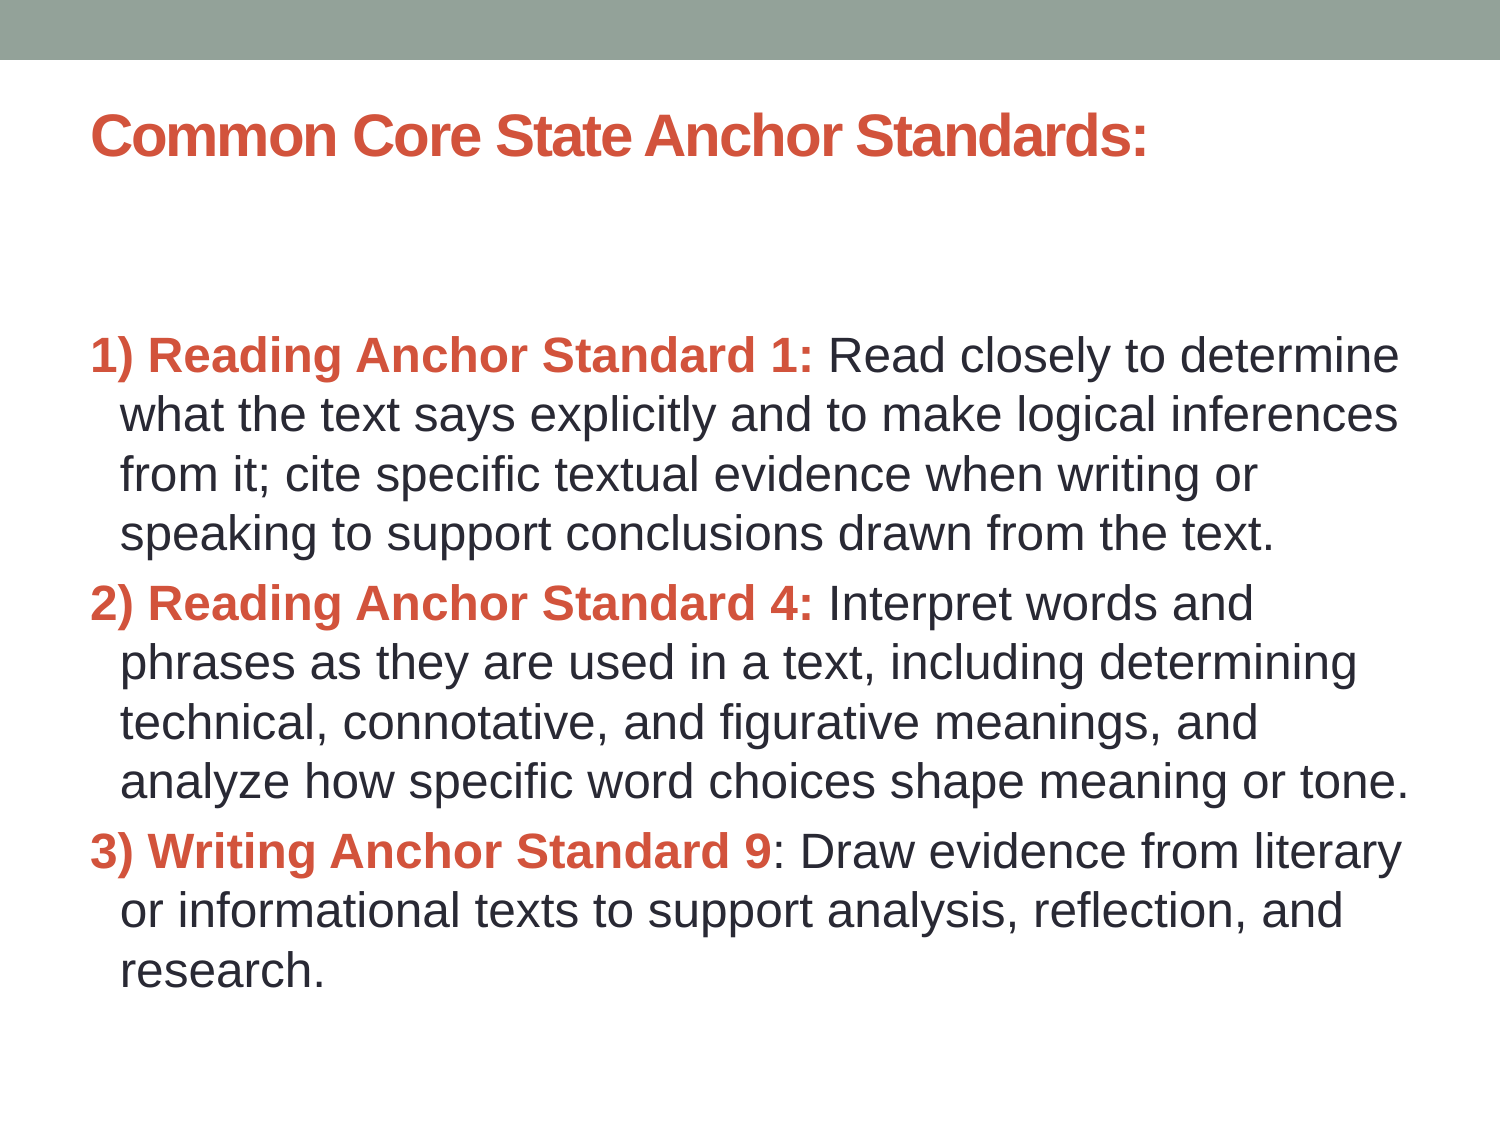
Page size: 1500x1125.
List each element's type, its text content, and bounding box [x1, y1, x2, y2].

list 1) Reading Anchor Standard 1: Read closely to determine what the text says explicitly and to make logical inferences from it; cite specific textual evidence when writing or speaking to support conclusions drawn from the text. 2) Reading Anchor Standard 4: Interpret words and phrases as they are used in a text, including determining technical, connotative, and figurative meanings, and analyze how specific word choices shape meaning or tone. 3) Writing Anchor Standard 9: Draw evidence from literary or informational texts to support analysis, reflection, and research. [75, 250, 1425, 1050]
title Common Core State Anchor Standards: [75, 87, 1463, 250]
